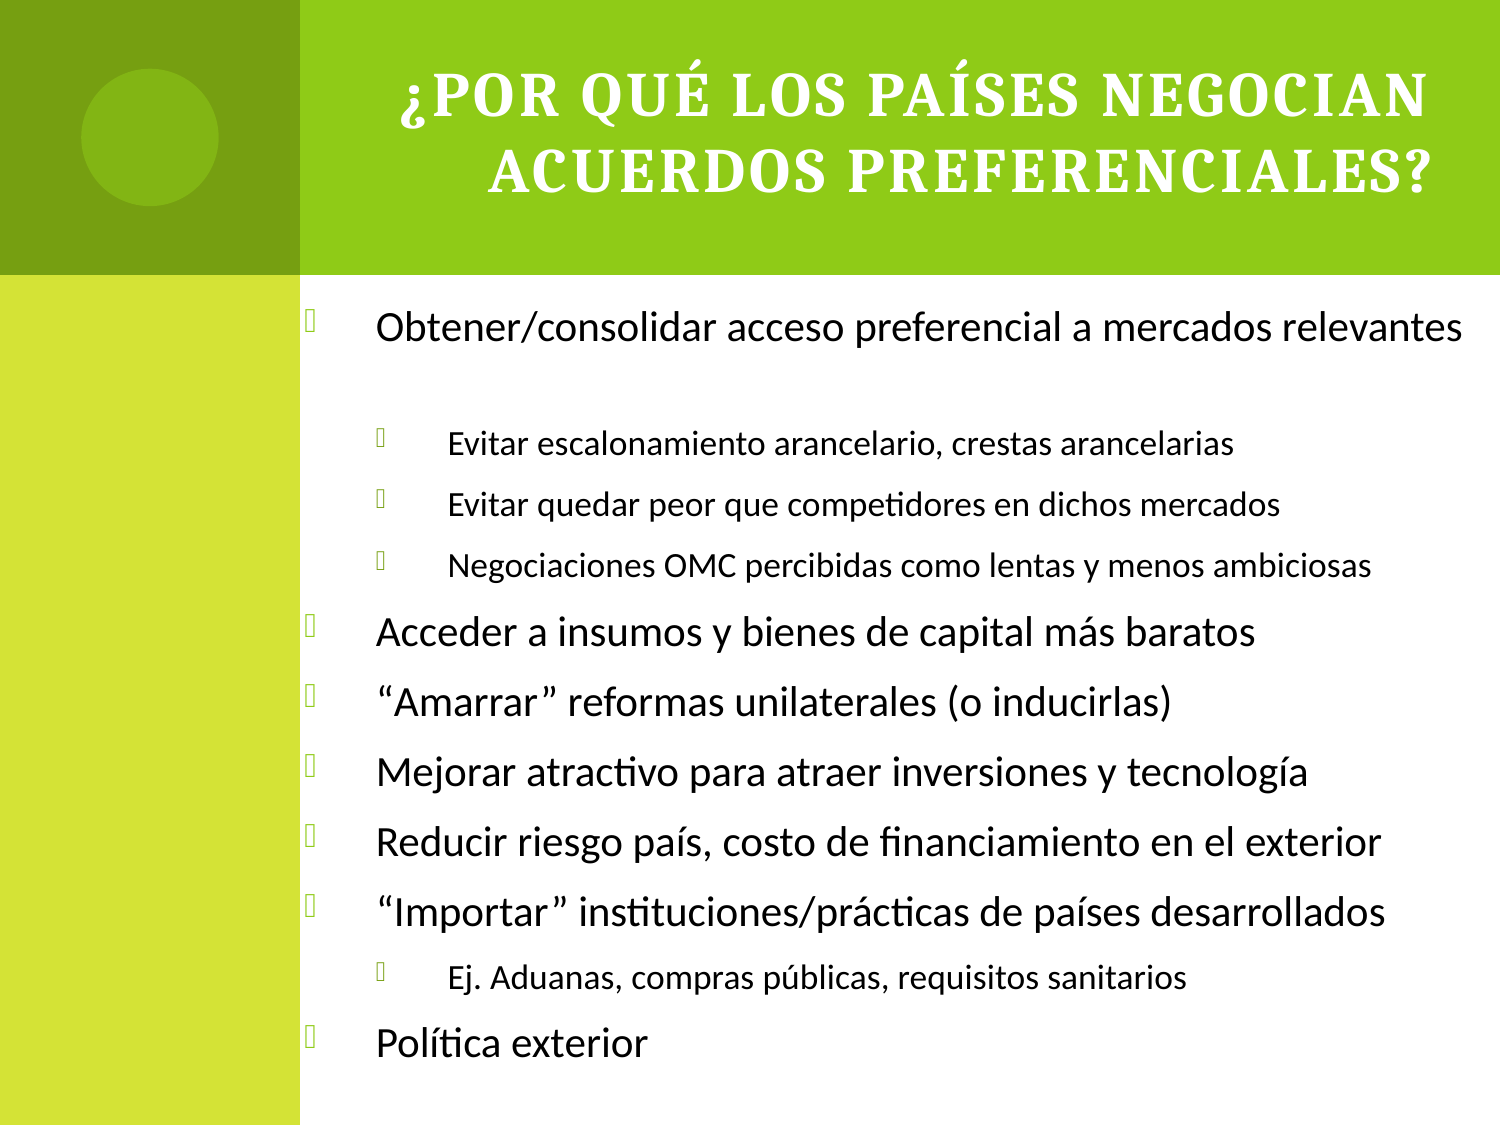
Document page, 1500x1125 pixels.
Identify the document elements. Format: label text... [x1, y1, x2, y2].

list Obtener/consolidar acceso preferencial a mercados relevantes Evitar escalonamiento arancelario, crestas arancelarias Evitar quedar peor que competidores en dichos mercados Negociaciones OMC percibidas como lentas y menos ambiciosas Acceder a insumos y bienes de capital más baratos “Amarrar” reformas unilaterales (o inducirlas) Mejorar atractivo para atraer inversiones y tecnología Reducir riesgo país, costo de financiamiento en el exterior “Importar” instituciones/prácticas de países desarrollados Ej. Aduanas, compras públicas, requisitos sanitarios Política exterior [289, 290, 1483, 1094]
title ¿Por qué los países negocian acuerdos preferenciales? [62, 45, 1450, 213]
